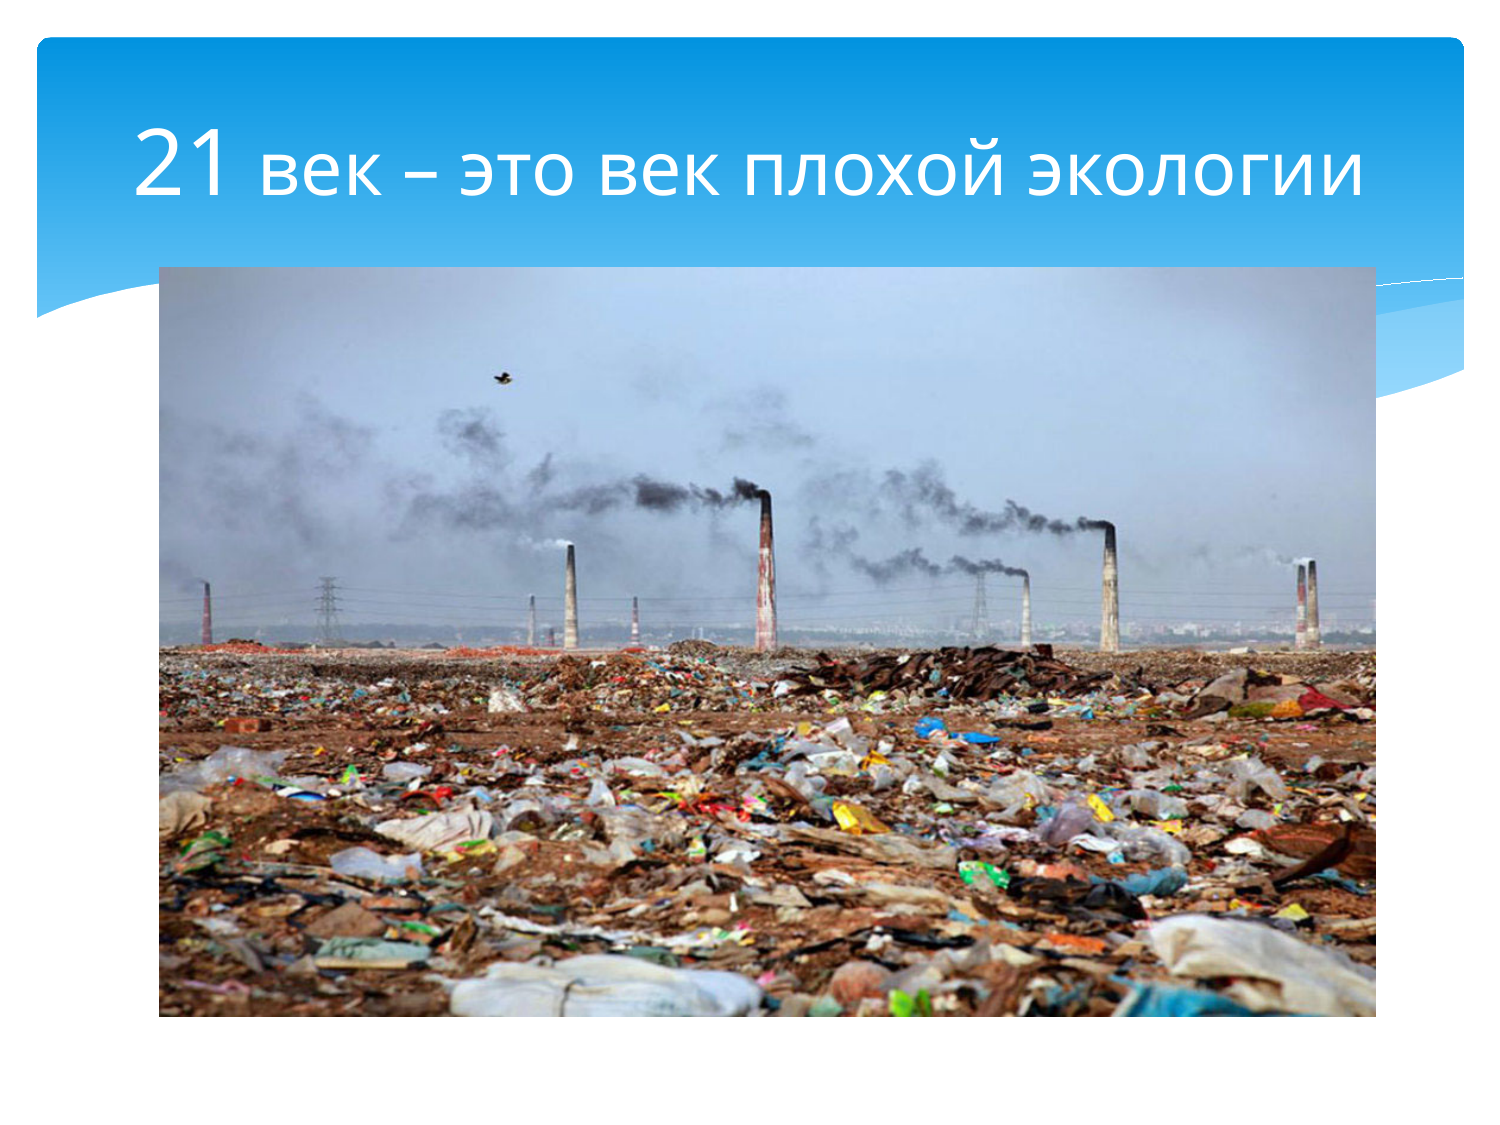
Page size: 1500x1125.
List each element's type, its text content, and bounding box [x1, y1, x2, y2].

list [159, 266, 1377, 1017]
title 21 век – это век плохой экологии [75, 55, 1425, 261]
